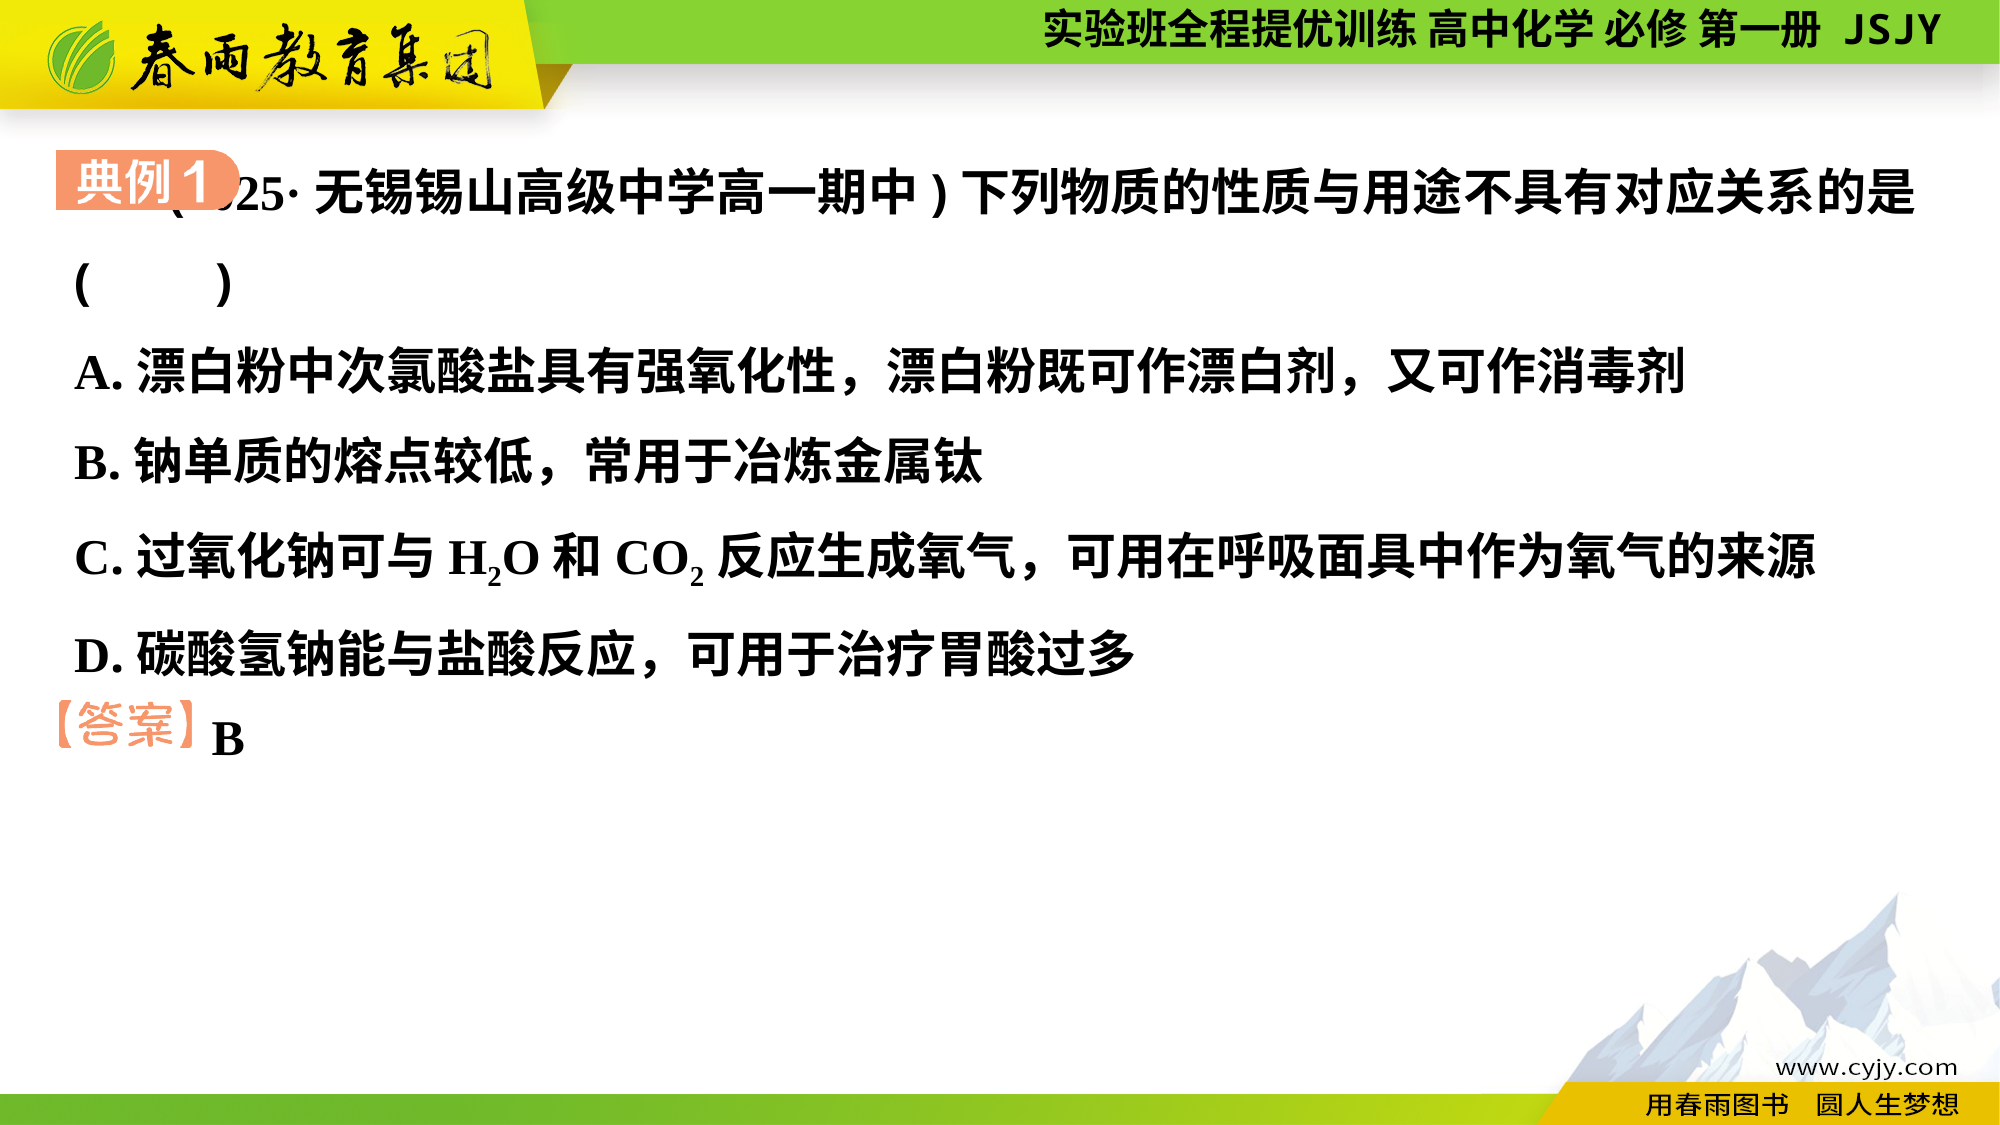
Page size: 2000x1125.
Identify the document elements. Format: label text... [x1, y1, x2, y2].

picture [0, 0, 2000, 1125]
list (2025·无锡锡山高级中学高一期中)下列物质的性质与用途不具有对应关系的是( ) A.漂白粉中次氯酸盐具有强氧化性，漂白粉既可作漂白剂，又可作消毒剂 B.钠单质的熔点较低，常用于冶炼金属钛 C.过氧化钠可与H2O和CO2反应生成氧气，可用在呼吸面具中作为氧气的来源 D.碳酸氢钠能与盐酸反应，可用于治疗胃酸过多 [59, 122, 1944, 668]
text_box B [59, 668, 1944, 774]
